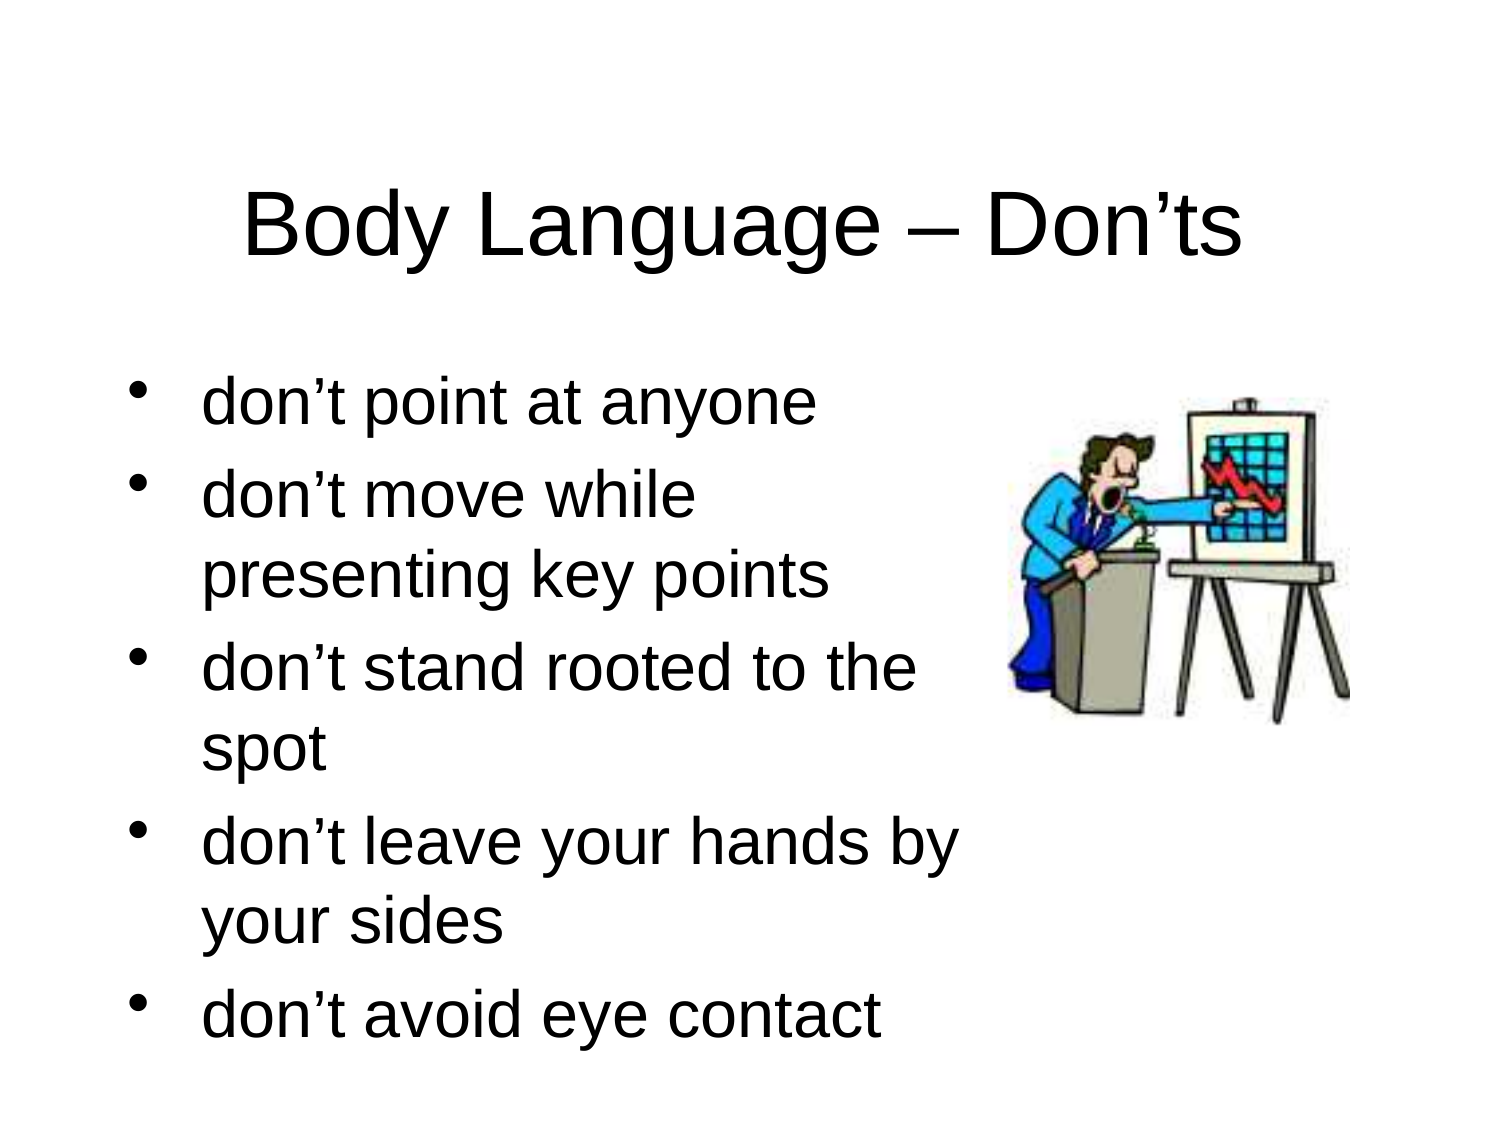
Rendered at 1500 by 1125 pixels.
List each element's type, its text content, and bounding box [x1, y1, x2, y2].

list don’t point at anyone don’t move while presenting key points don’t stand rooted to the spot don’t leave your hands by your sides don’t avoid eye contact [112, 350, 998, 894]
picture [1001, 387, 1351, 738]
title Body Language – Don’ts [225, 125, 1263, 313]
